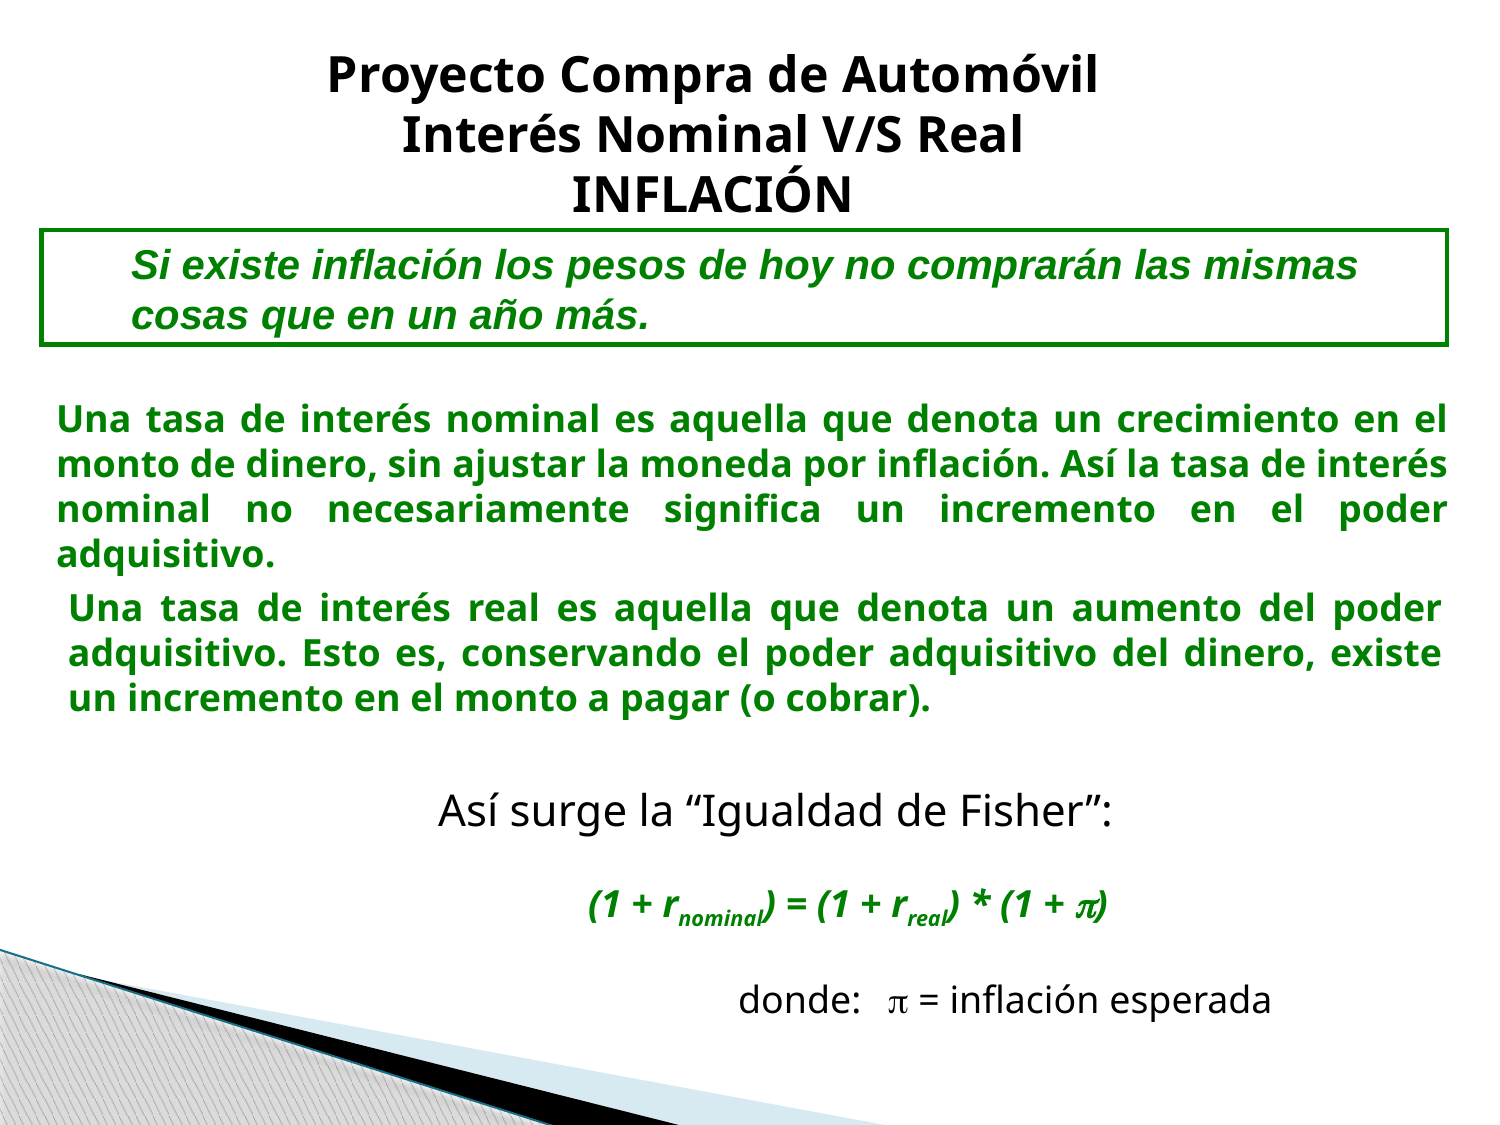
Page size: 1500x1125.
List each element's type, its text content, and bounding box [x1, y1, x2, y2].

text_box Así surge la “Igualdad de Fisher”: (1 + rnominal) = (1 + rreal) * (1 + ) donde:  = inflación esperada [348, 775, 1424, 1029]
text_box Proyecto Compra de Automóvil Interés Nominal V/S Real INFLACIÓN [140, 35, 1287, 230]
text_box Una tasa de interés real es aquella que denota un aumento del poder adquisitivo. Esto es, conservando el poder adquisitivo del dinero, existe un incremento en el monto a pagar (o cobrar). [53, 576, 1459, 727]
text_box Una tasa de interés nominal es aquella que denota un crecimiento en el monto de dinero, sin ajustar la moneda por inflación. Así la tasa de interés nominal no necesariamente significa un incremento en el poder adquisitivo. [41, 387, 1465, 583]
text_box Si existe inflación los pesos de hoy no comprarán las mismas cosas que en un año más. [41, 230, 1447, 345]
